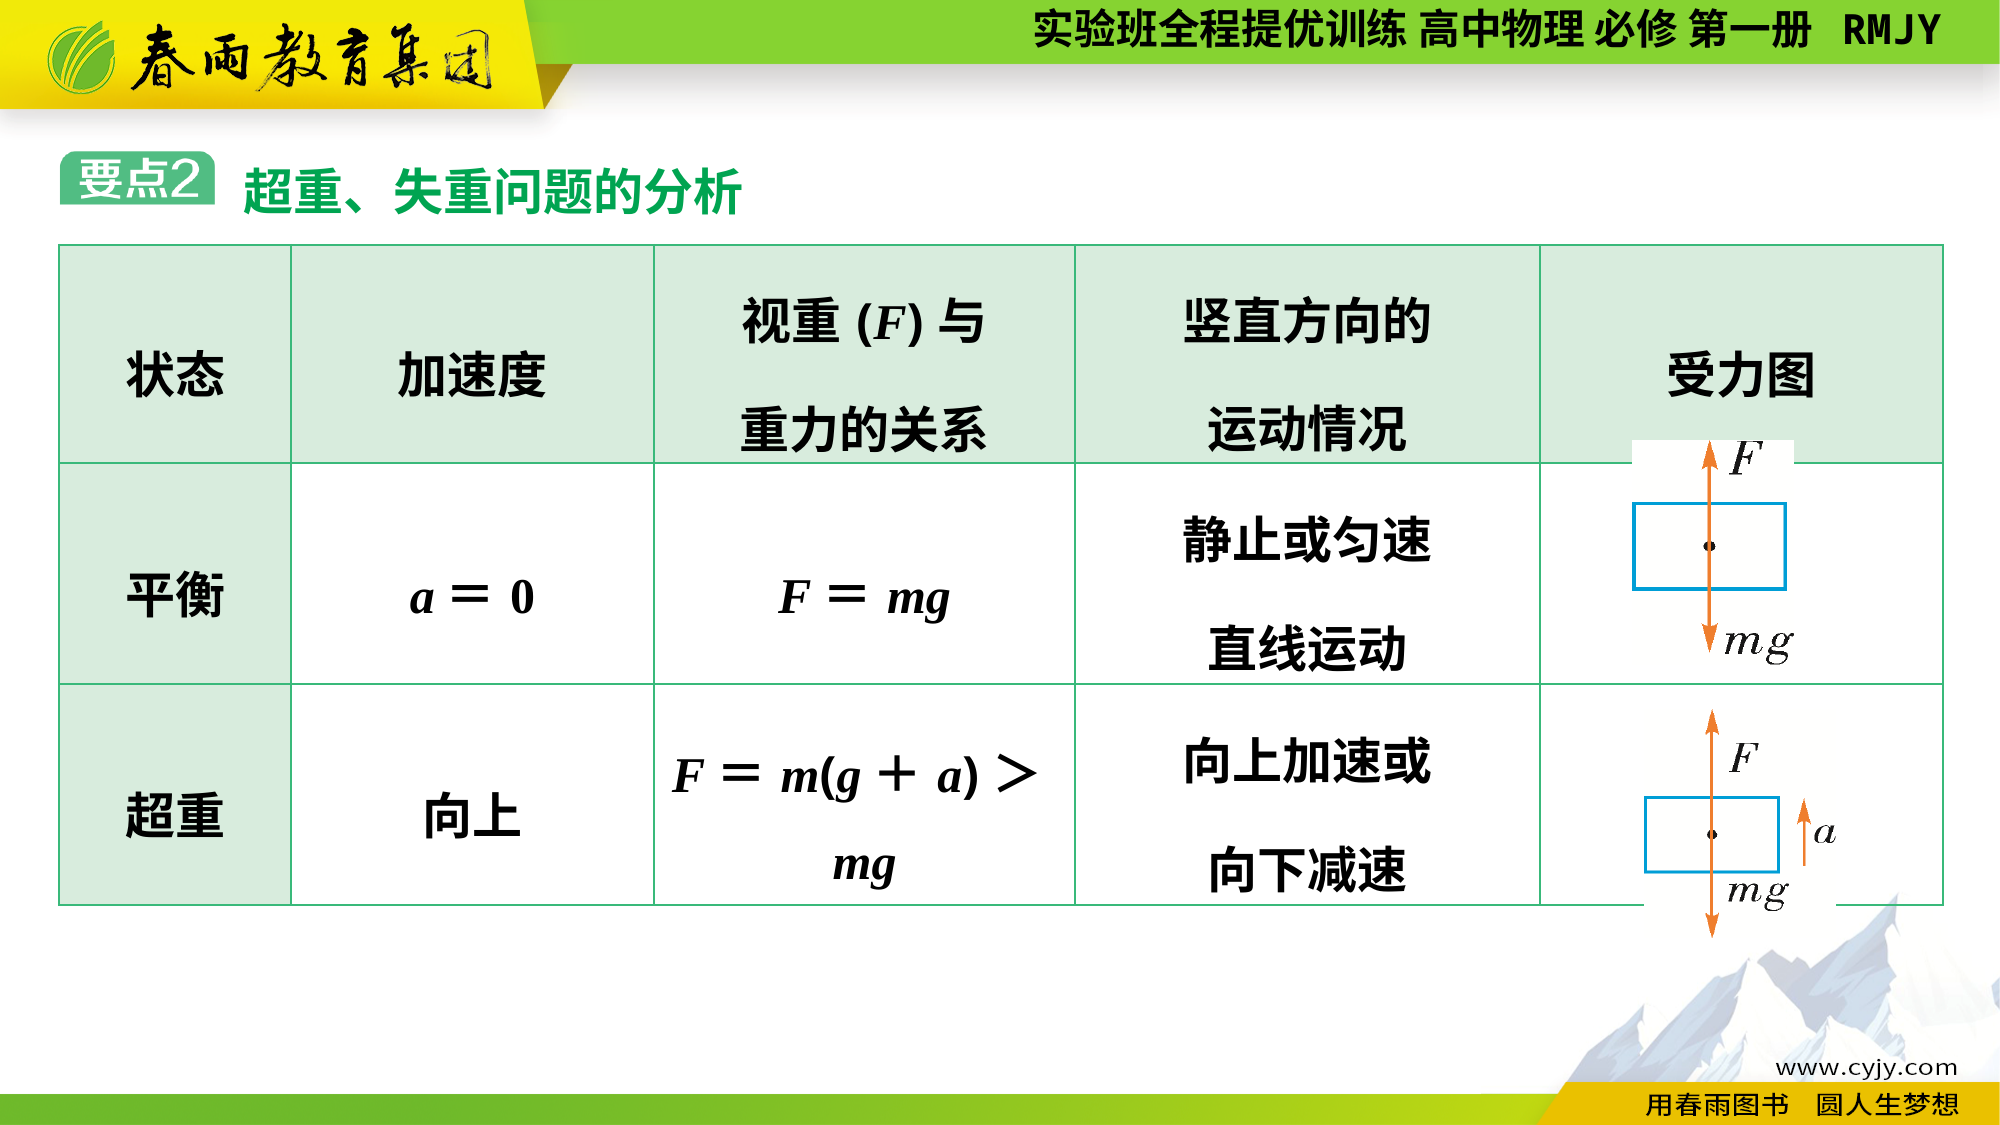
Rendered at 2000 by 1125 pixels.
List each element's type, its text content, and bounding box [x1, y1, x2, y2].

table_header 视重(F)与 重力的关系 [655, 246, 1074, 462]
table_cell 静止或匀速 直线运动 [1076, 464, 1539, 683]
picture [0, 0, 2000, 1125]
table_cell F＝m(g＋a)＞mg [655, 685, 1074, 904]
table_header 竖直方向的 运动情况 [1076, 246, 1539, 462]
table_cell 平衡 [60, 464, 290, 683]
list 超重、失重问题的分析 [59, 122, 1944, 229]
table_cell F＝mg [655, 464, 1074, 683]
table_cell [1541, 464, 1942, 683]
table_header 状态 [60, 246, 290, 462]
table_cell a＝0 [292, 464, 653, 683]
table_header 受力图 [1541, 246, 1942, 462]
table_cell 向上 [292, 685, 653, 904]
table_header 加速度 [292, 246, 653, 462]
table_cell 超重 [60, 685, 290, 904]
table_cell 向上加速或 向下减速 [1076, 685, 1539, 904]
table_cell [1541, 685, 1942, 904]
